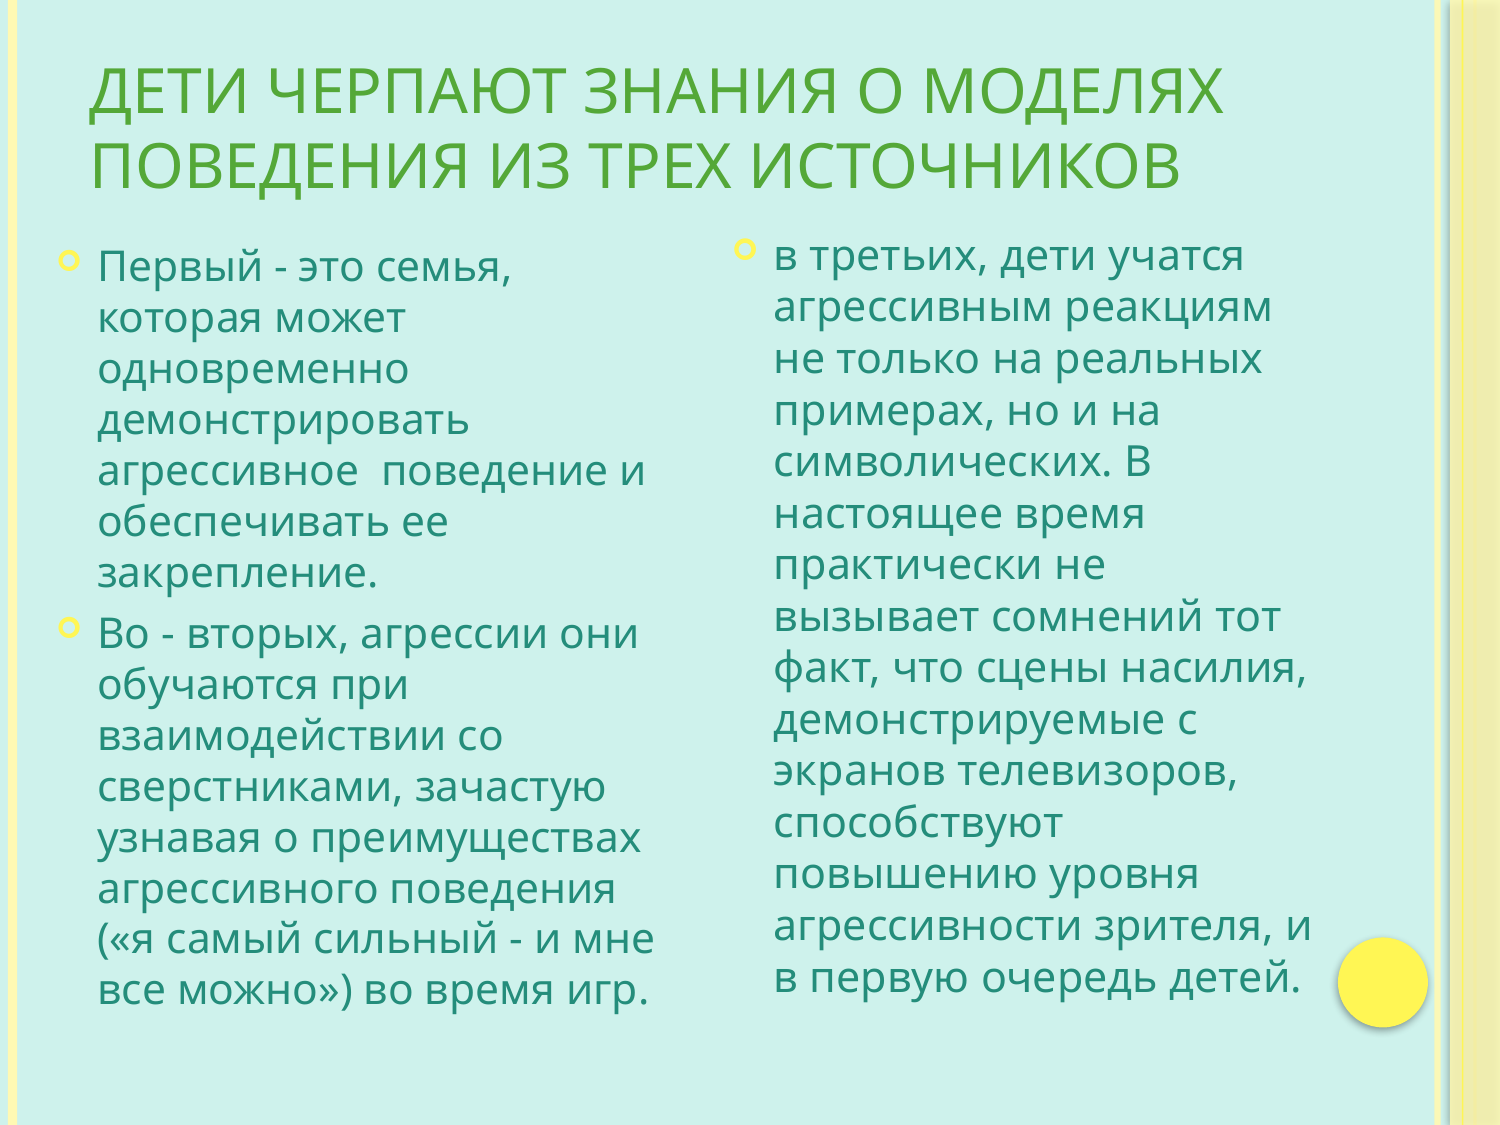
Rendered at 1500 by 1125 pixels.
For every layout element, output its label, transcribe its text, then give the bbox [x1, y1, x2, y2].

title Дети черпают знания о моделях поведения из трех источников [75, 0, 1313, 209]
list в третьих, дети учатся агрессивным реакциям не только на реальных примерах, но и на символических. В настоящее время практически не вызывает сомнений тот факт, что сцены насилия, демонстрируемые с экранов телевизоров, способствуют повышению уровня агрессивности зрителя, и в первую очередь детей. [717, 219, 1329, 1025]
list Первый - это семья, которая может одновременно демонстрировать агрессивное поведение и обеспечивать ее закрепление. Во - вторых, агрессии они обучаются при взаимодействии со сверстниками, зачастую узнавая о преимуществах агрессивного поведения («я самый сильный - и мне все можно») во время игр. [41, 231, 675, 1094]
